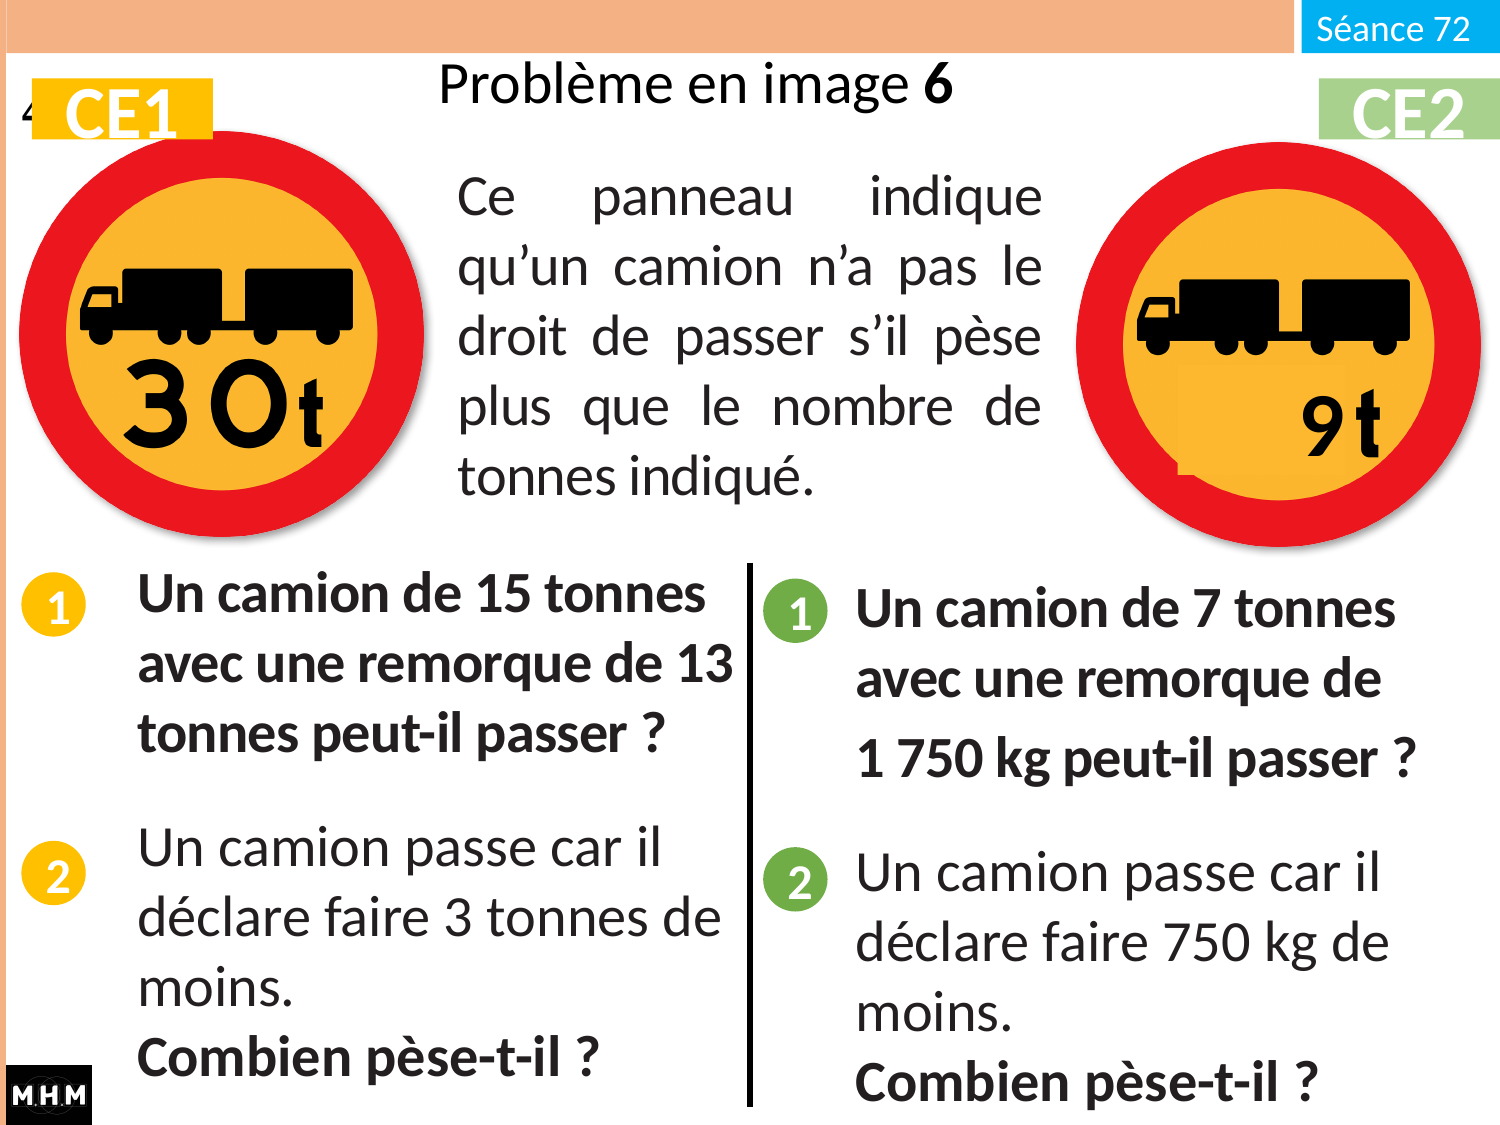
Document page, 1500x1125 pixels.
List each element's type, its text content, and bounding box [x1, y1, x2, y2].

text_box Un camion de 15 tonnes avec une remorque de 13 tonnes peut-il passer ? Un camion passe car il déclare faire 3 tonnes de moins. Combien pèse-t-il ? [122, 547, 828, 1125]
picture [6, 1065, 92, 1125]
picture [18, 131, 424, 537]
text_box CE2 [1318, 77, 1500, 140]
text_box 1 [20, 571, 87, 638]
text_box CE1 [31, 77, 214, 131]
text_box 2 [762, 846, 829, 913]
text_box 2 [20, 839, 87, 907]
text_box Ce panneau indique qu’un camion n’a pas le droit de passer s’il pèse plus que le nombre de tonnes indiqué. [442, 149, 1058, 526]
text_box Un camion de 7 tonnes avec une remorque de 1 750 kg peut-il passer ? Un camion passe car il déclare faire 750 kg de moins. Combien pèse-t-il ? [840, 562, 1500, 1125]
picture [1076, 142, 1481, 548]
text_box 1 [762, 577, 829, 644]
title Problème en image 6 [423, 0, 1077, 124]
